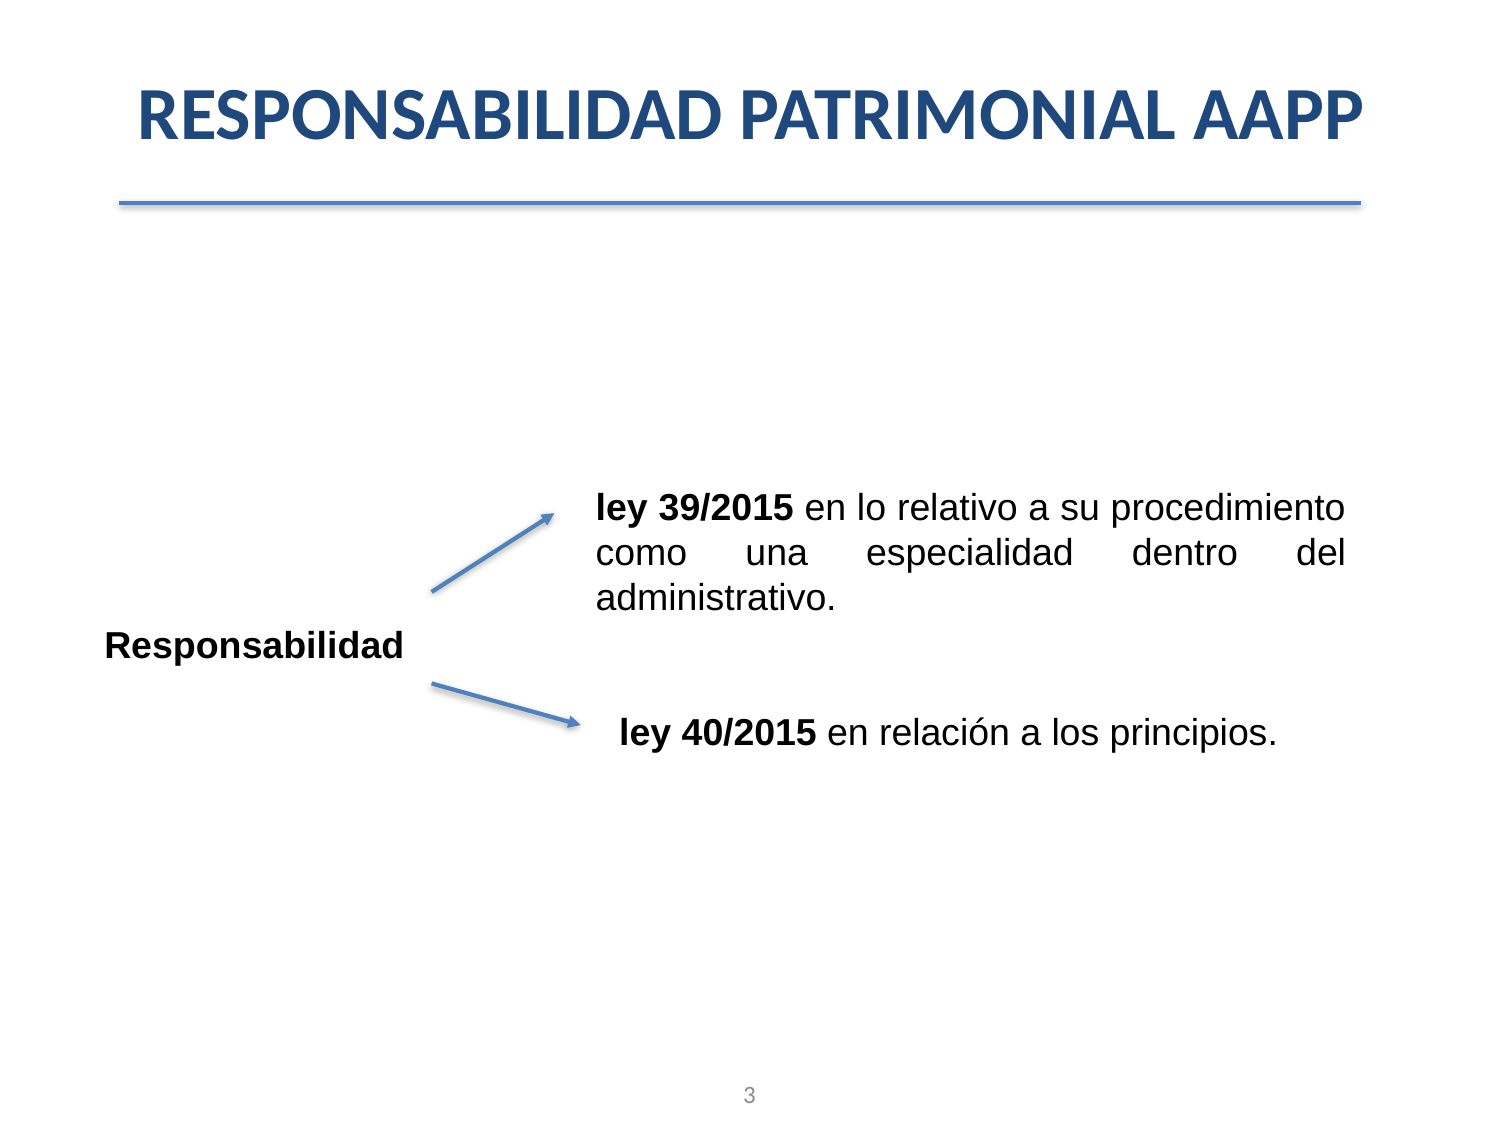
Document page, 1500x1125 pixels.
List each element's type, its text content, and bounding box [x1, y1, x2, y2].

text_box ley 40/2015 en relación a los principios. [604, 700, 1330, 760]
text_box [431, 512, 555, 593]
slide_number 3 [0, 1063, 1500, 1124]
text_box [138, 380, 1361, 613]
text_box ley 39/2015 en lo relativo a su procedimiento como una especialidad dentro del administrativo. [580, 475, 1361, 626]
text_box Responsabilidad [89, 613, 605, 674]
text_box RESPONSABILIDAD PATRIMONIAL AAPP [1, 15, 1500, 203]
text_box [431, 683, 582, 726]
